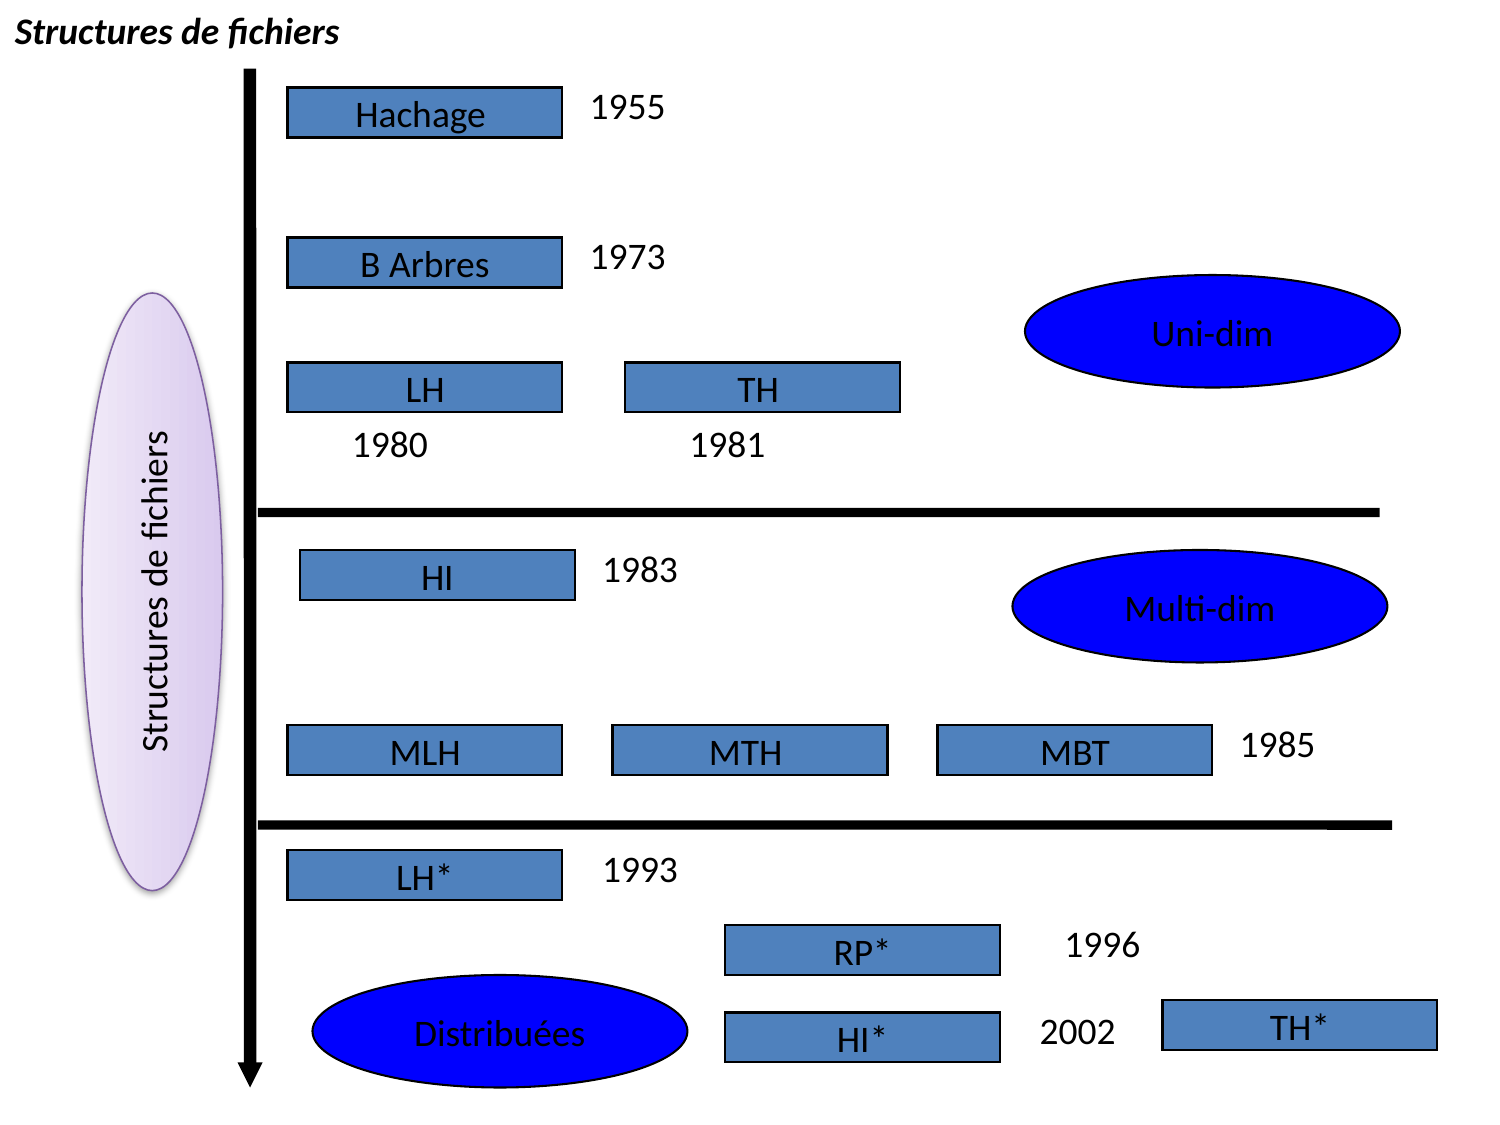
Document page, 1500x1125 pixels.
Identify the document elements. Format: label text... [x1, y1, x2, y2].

text_box 1983 [587, 537, 693, 598]
text_box 1985 [1224, 712, 1331, 773]
text_box 1955 [574, 74, 681, 135]
text_box Structures de fichiers [81, 292, 224, 892]
text_box TH* [1162, 999, 1438, 1050]
text_box RP* [725, 924, 1000, 975]
text_box MLH [287, 725, 563, 775]
text_box Structures de fichiers [0, 0, 586, 60]
text_box 1996 [1049, 912, 1156, 973]
text_box LH [287, 362, 563, 413]
text_box Multi-dim [1012, 549, 1388, 663]
text_box 1993 [587, 837, 693, 898]
text_box HI [300, 549, 575, 600]
text_box 1981 [674, 412, 781, 473]
text_box MBT [937, 725, 1213, 775]
text_box Uni-dim [1024, 275, 1400, 388]
text_box Hachage [287, 87, 563, 138]
text_box HI* [725, 1012, 1000, 1063]
text_box Distribuées [312, 975, 688, 1088]
text_box LH* [287, 849, 563, 900]
text_box 1980 [337, 412, 443, 473]
text_box 1973 [574, 224, 681, 285]
text_box TH [624, 362, 900, 413]
text_box 2002 [1024, 999, 1131, 1060]
text_box [245, 74, 255, 1088]
text_box B Arbres [287, 237, 563, 288]
text_box MTH [612, 725, 888, 775]
